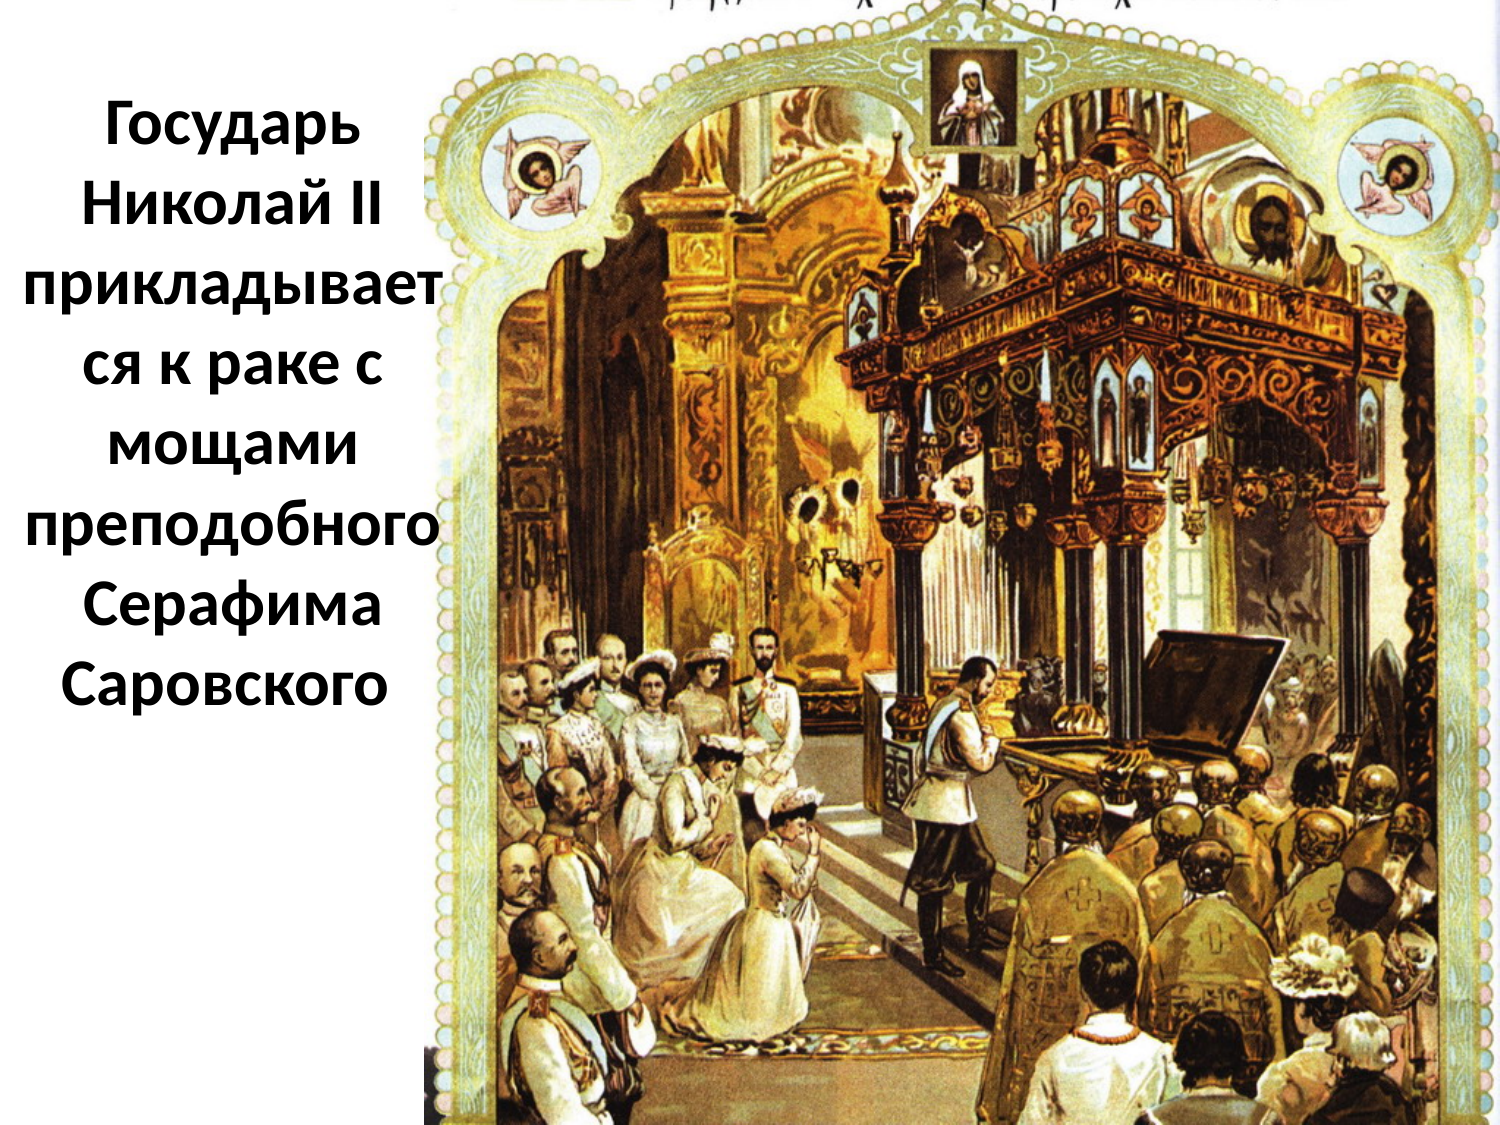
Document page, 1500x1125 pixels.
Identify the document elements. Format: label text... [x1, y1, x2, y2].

title Государь Николай II прикладывается к раке с мощами преподобного Серафима Саровского [0, 45, 419, 752]
picture [424, 0, 1500, 1125]
